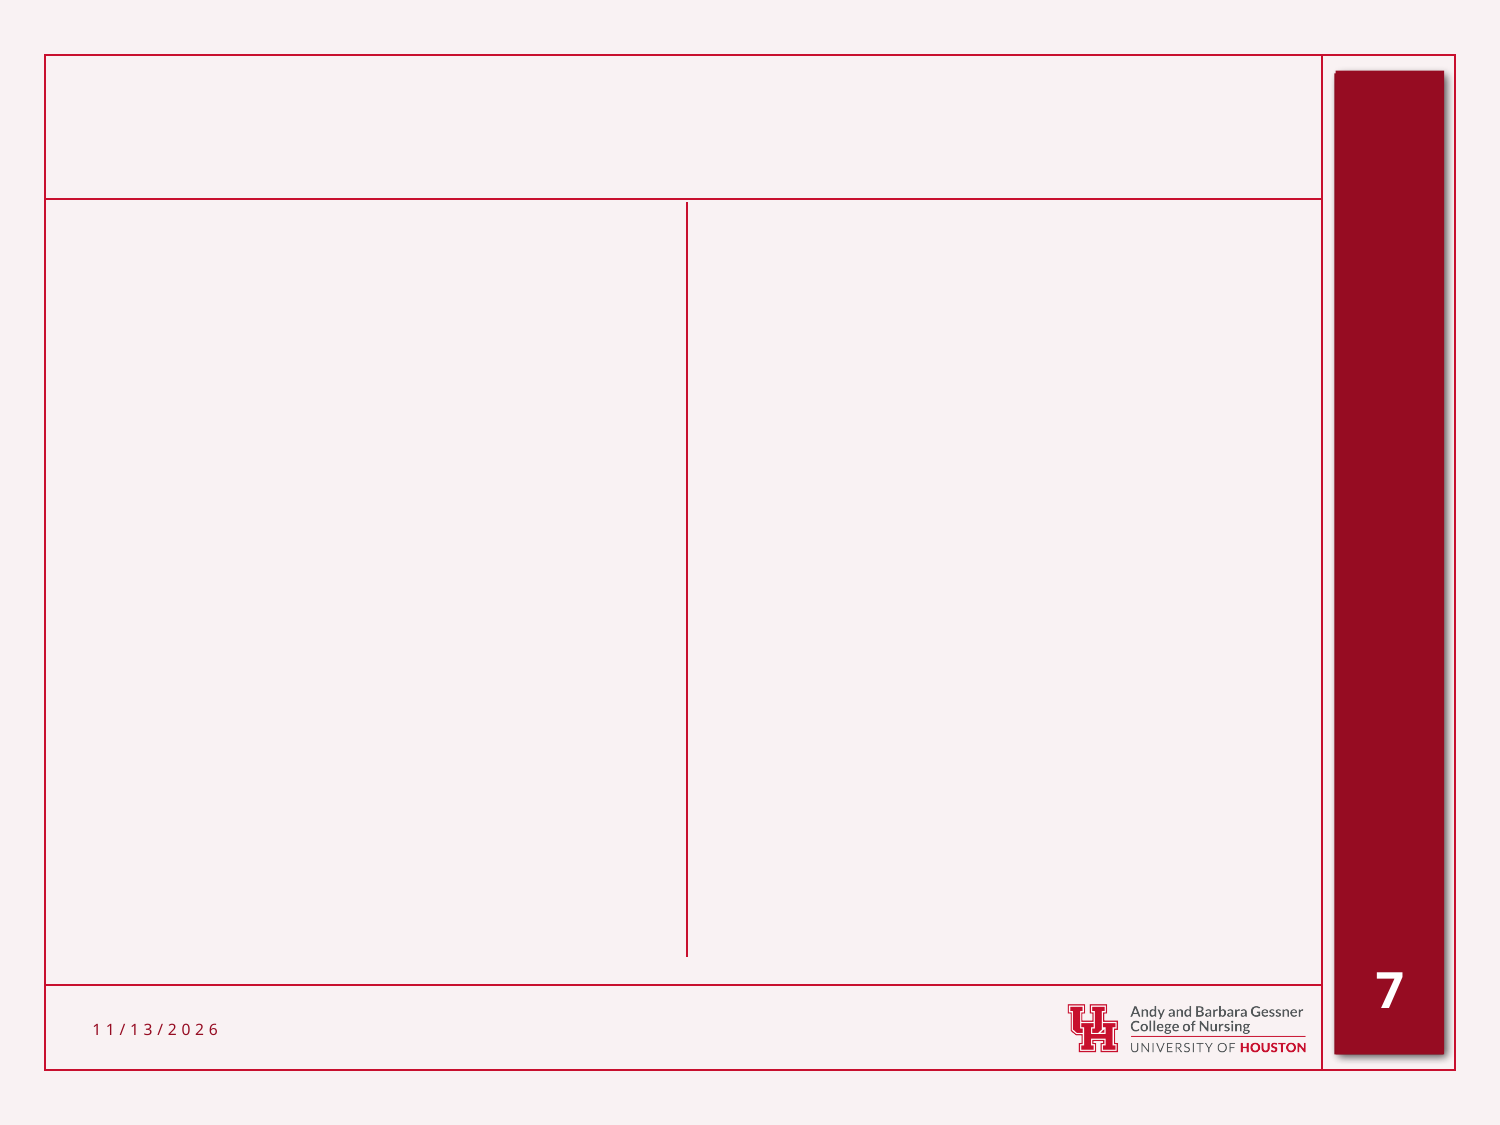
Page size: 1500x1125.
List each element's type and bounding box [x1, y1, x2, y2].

slide_number [77, 1007, 466, 1055]
picture [1063, 992, 1331, 1065]
